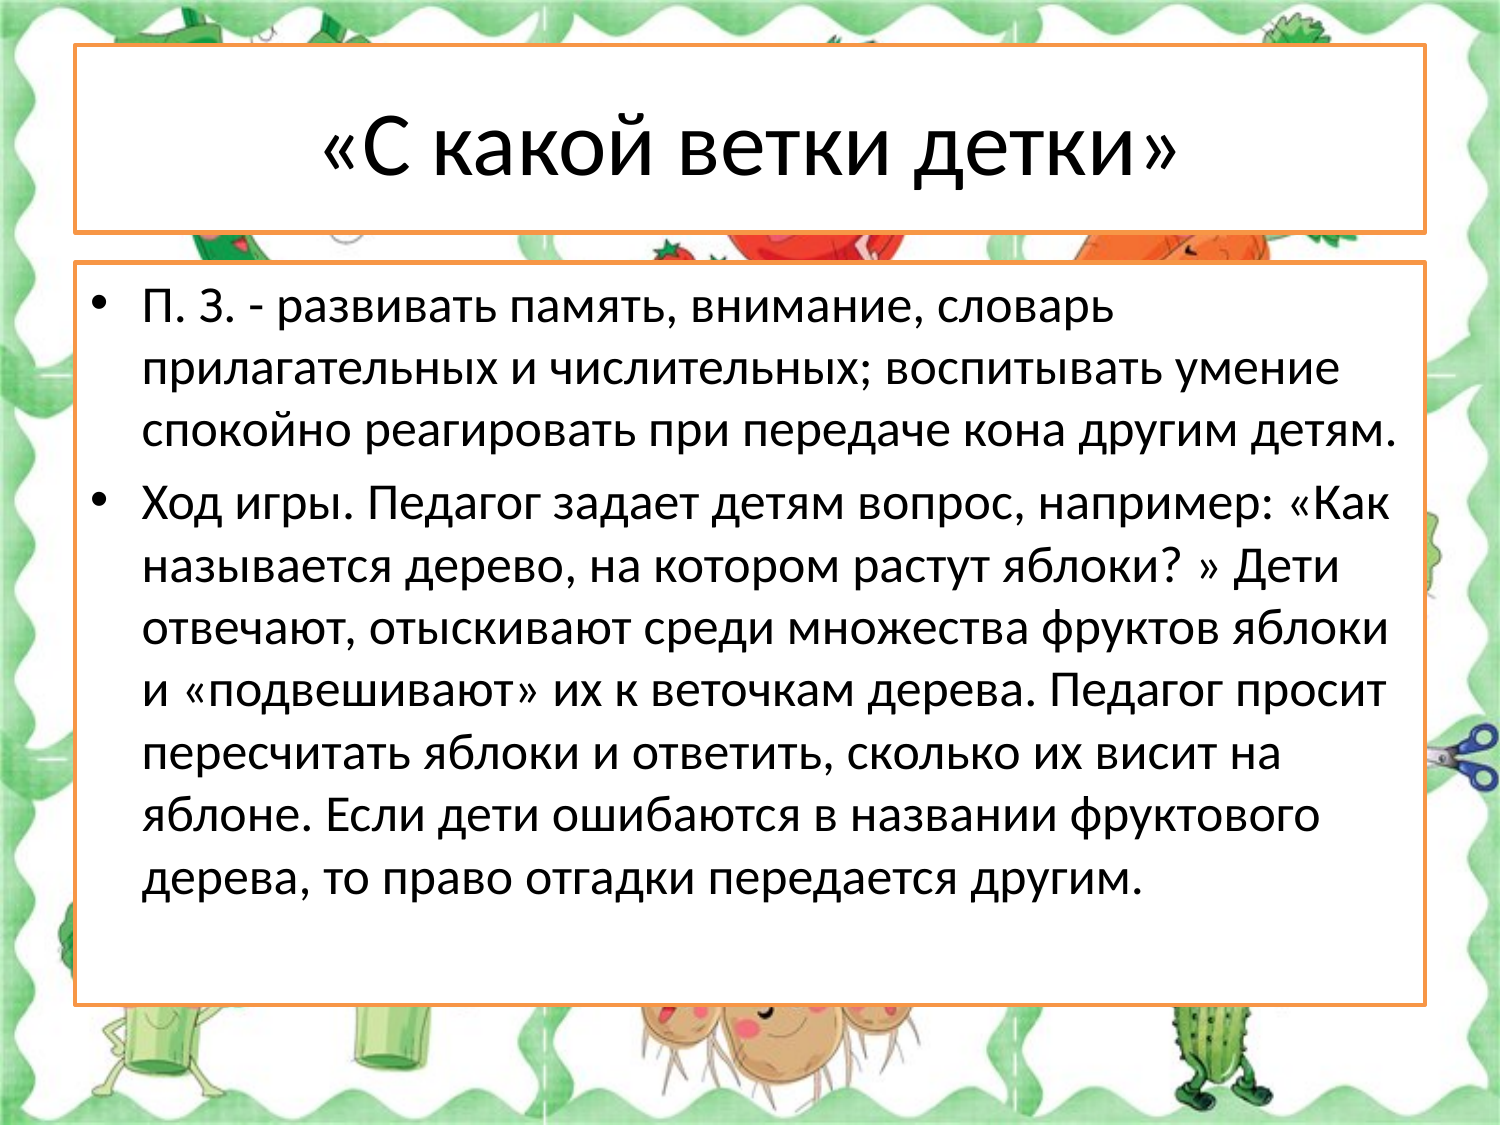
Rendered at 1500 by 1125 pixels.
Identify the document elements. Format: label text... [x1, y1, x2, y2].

title «С какой ветки детки» [73, 43, 1427, 235]
picture [0, 0, 1500, 1125]
list П. З. - развивать память, внимание, словарь прилагательных и числительных; воспитывать умение спокойно реагировать при передаче кона другим детям. Ход игры. Педагог задает детям вопрос, например: «Как называется дерево, на котором растут яблоки? » Дети отвечают, отыскивают среди множества фруктов яблоки и «подвешивают» их к веточкам дерева. Педагог просит пересчитать яблоки и ответить, сколько их висит на яблоне. Если дети ошибаются в названии фруктового дерева, то право отгадки передается другим. [73, 260, 1427, 1007]
